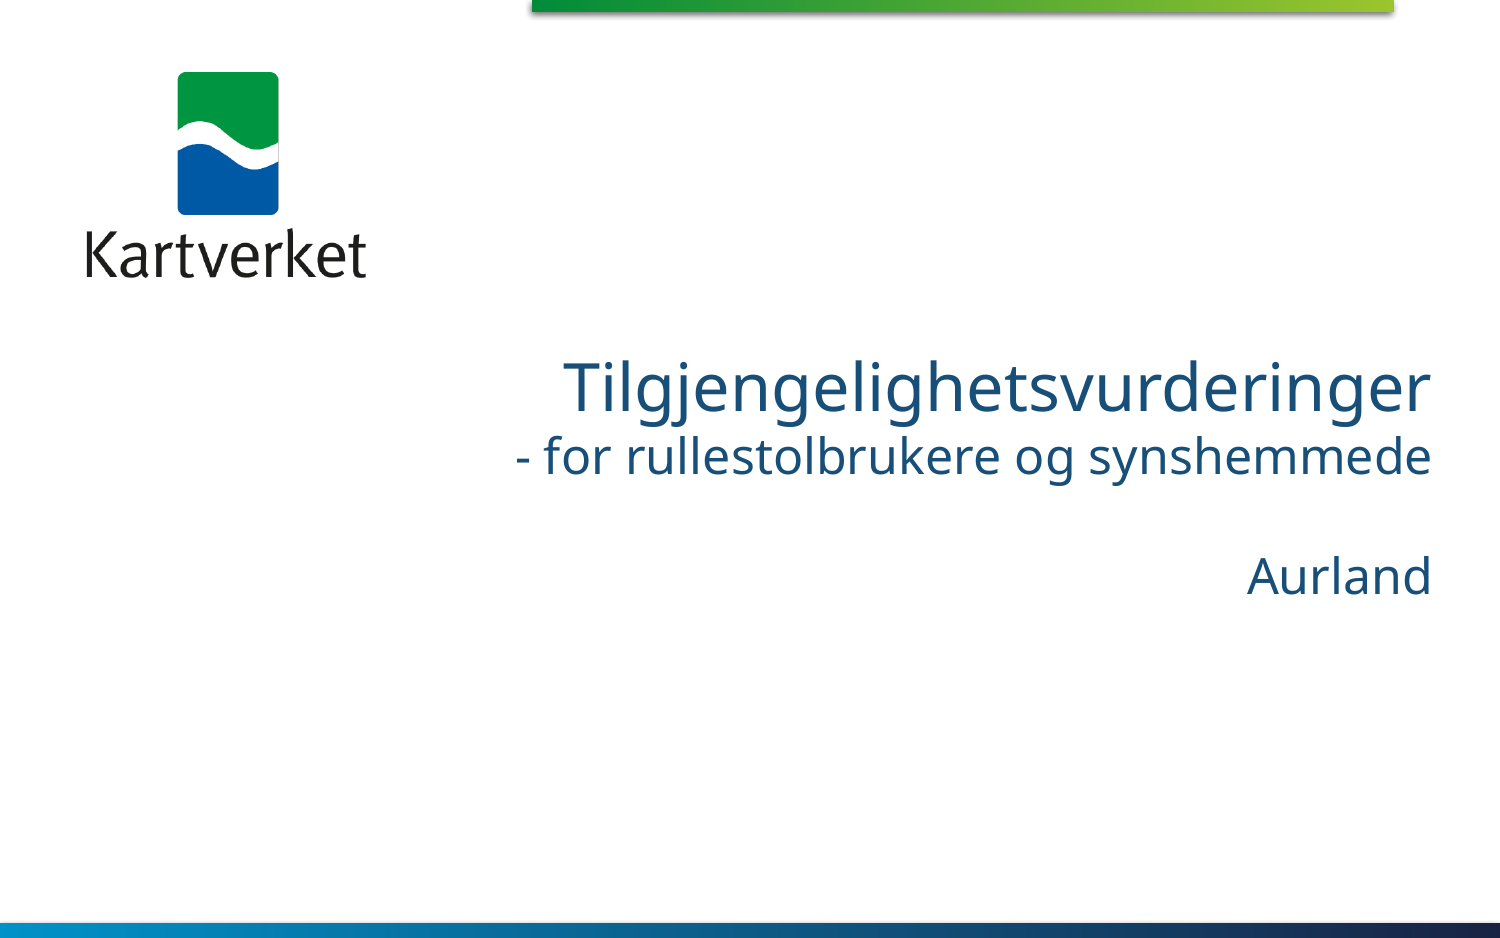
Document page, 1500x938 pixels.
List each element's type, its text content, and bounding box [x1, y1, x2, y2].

text_box Tilgjengelighetsvurderinger - for rullestolbrukere og synshemmede Aurland [66, 337, 1449, 613]
